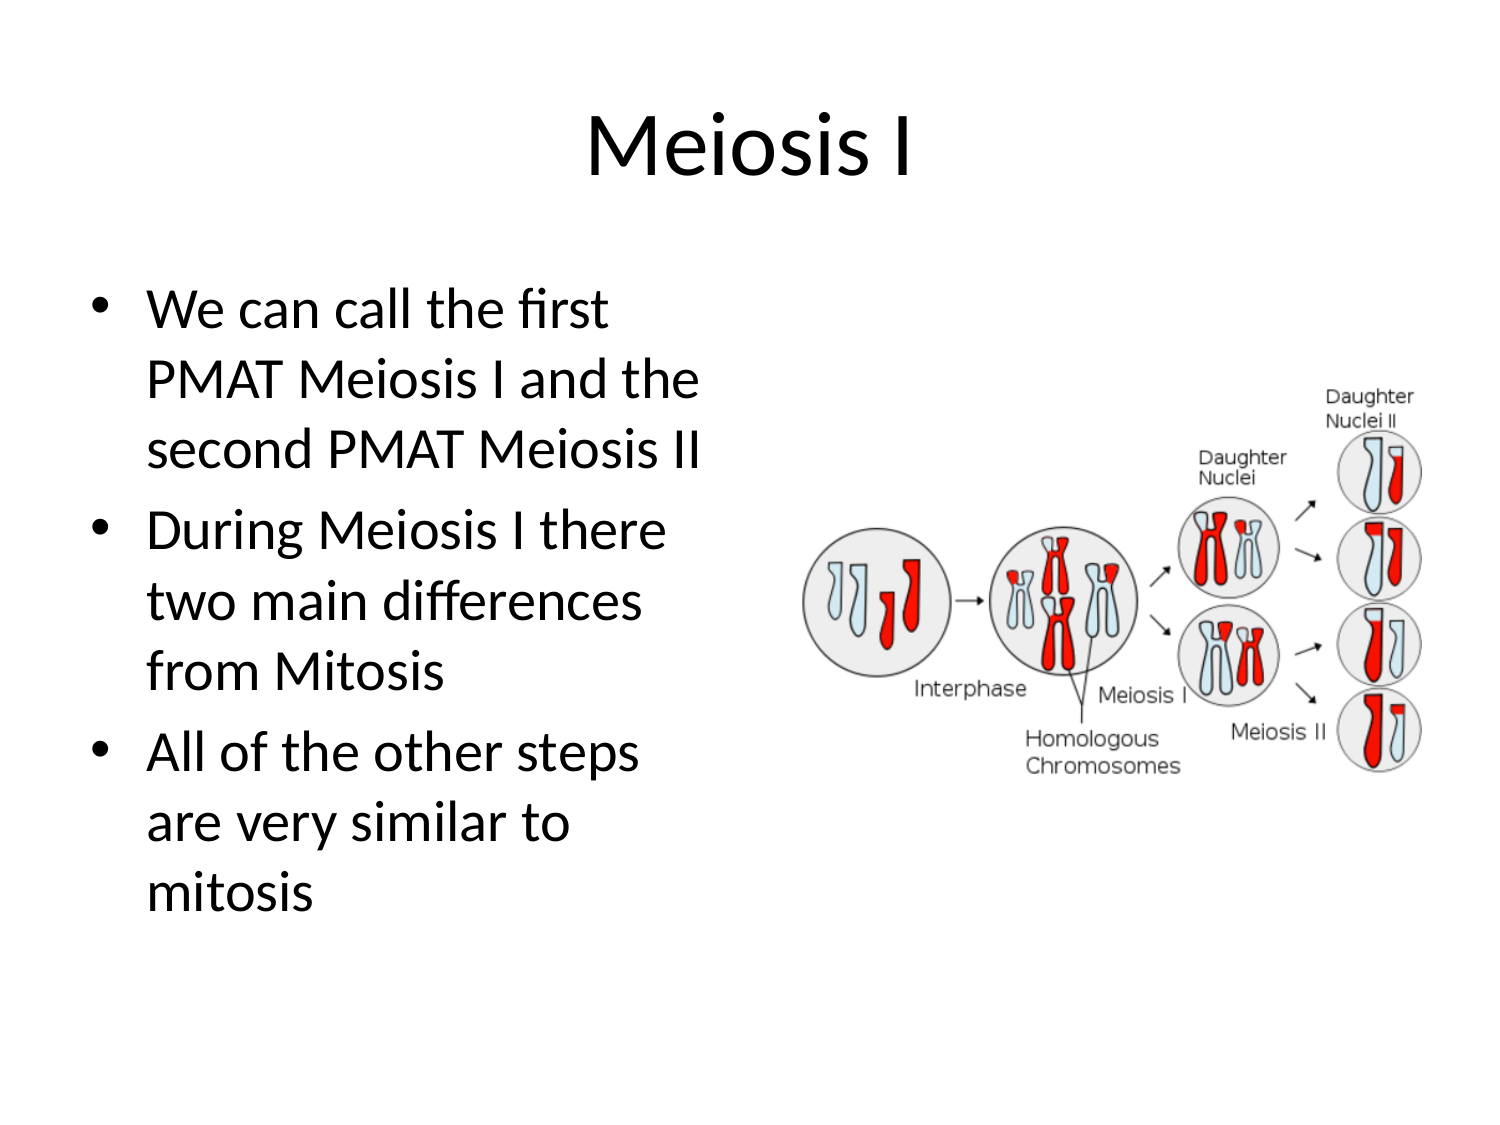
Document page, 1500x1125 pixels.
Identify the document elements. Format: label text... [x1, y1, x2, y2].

list We can call the first PMAT Meiosis I and the second PMAT Meiosis II During Meiosis I there two main differences from Mitosis All of the other steps are very similar to mitosis [75, 262, 738, 1005]
title Meiosis I [75, 45, 1425, 233]
picture [799, 387, 1423, 779]
